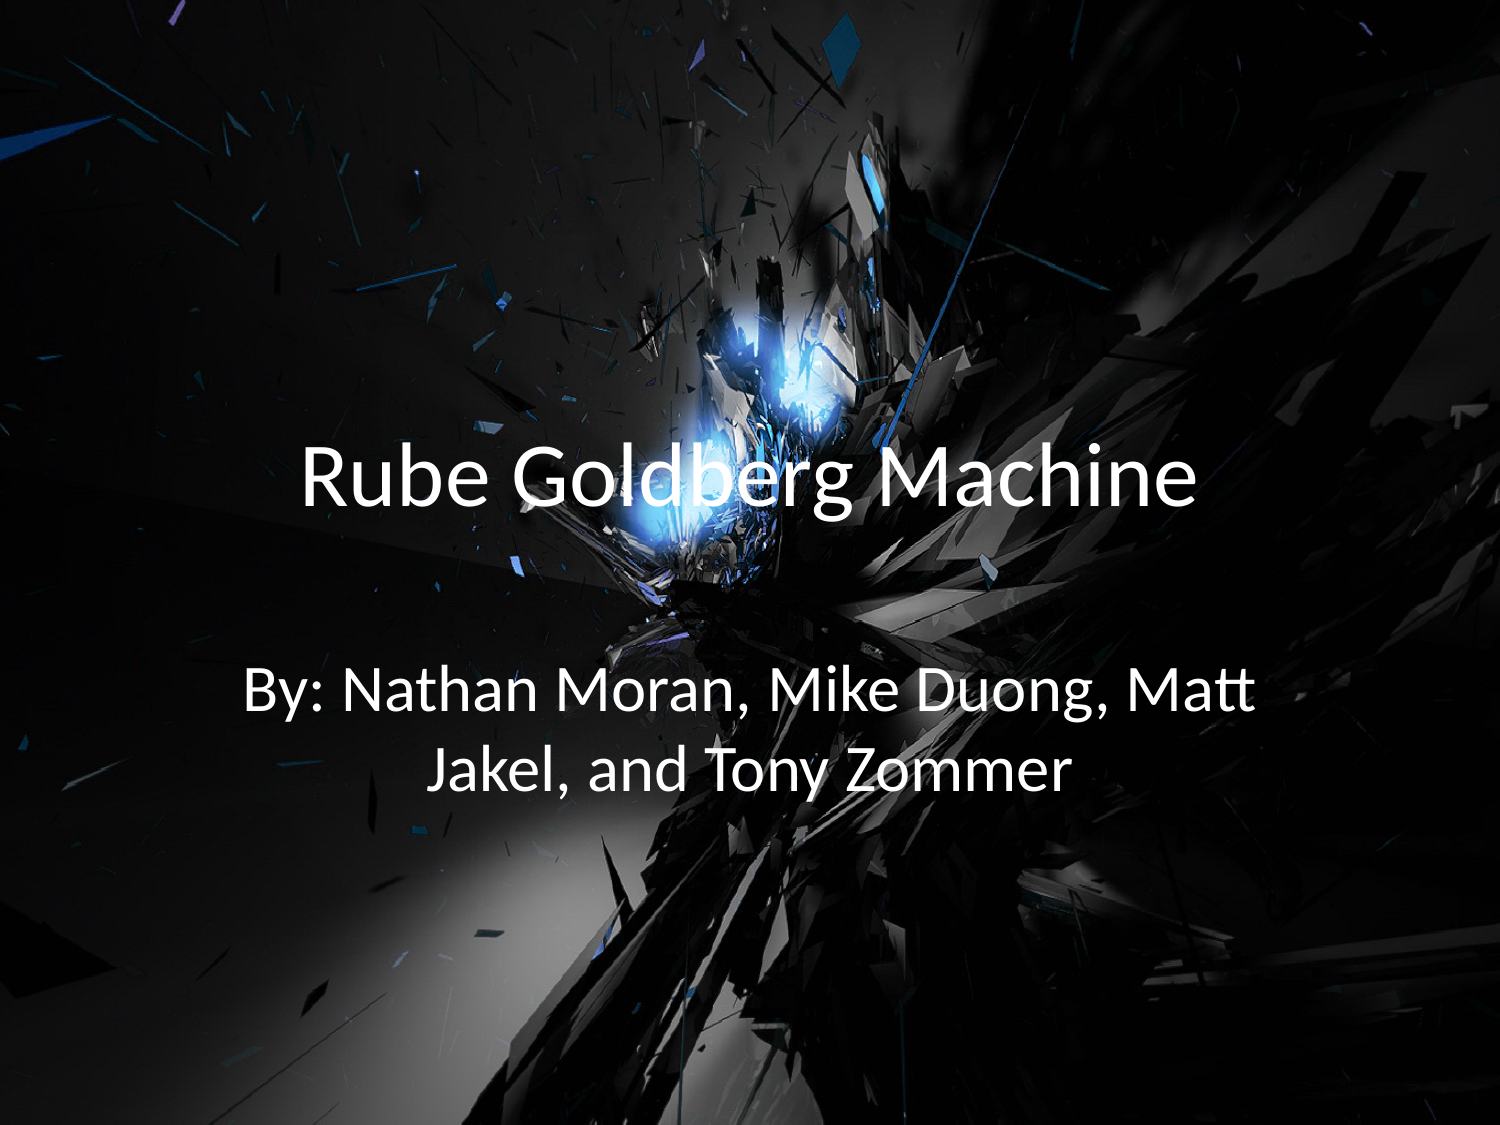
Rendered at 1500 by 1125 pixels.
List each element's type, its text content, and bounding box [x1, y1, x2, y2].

title Rube Goldberg Machine [112, 349, 1388, 591]
subtitle By: Nathan Moran, Mike Duong, Matt Jakel, and Tony Zommer [225, 637, 1275, 925]
picture [0, 0, 1500, 1125]
